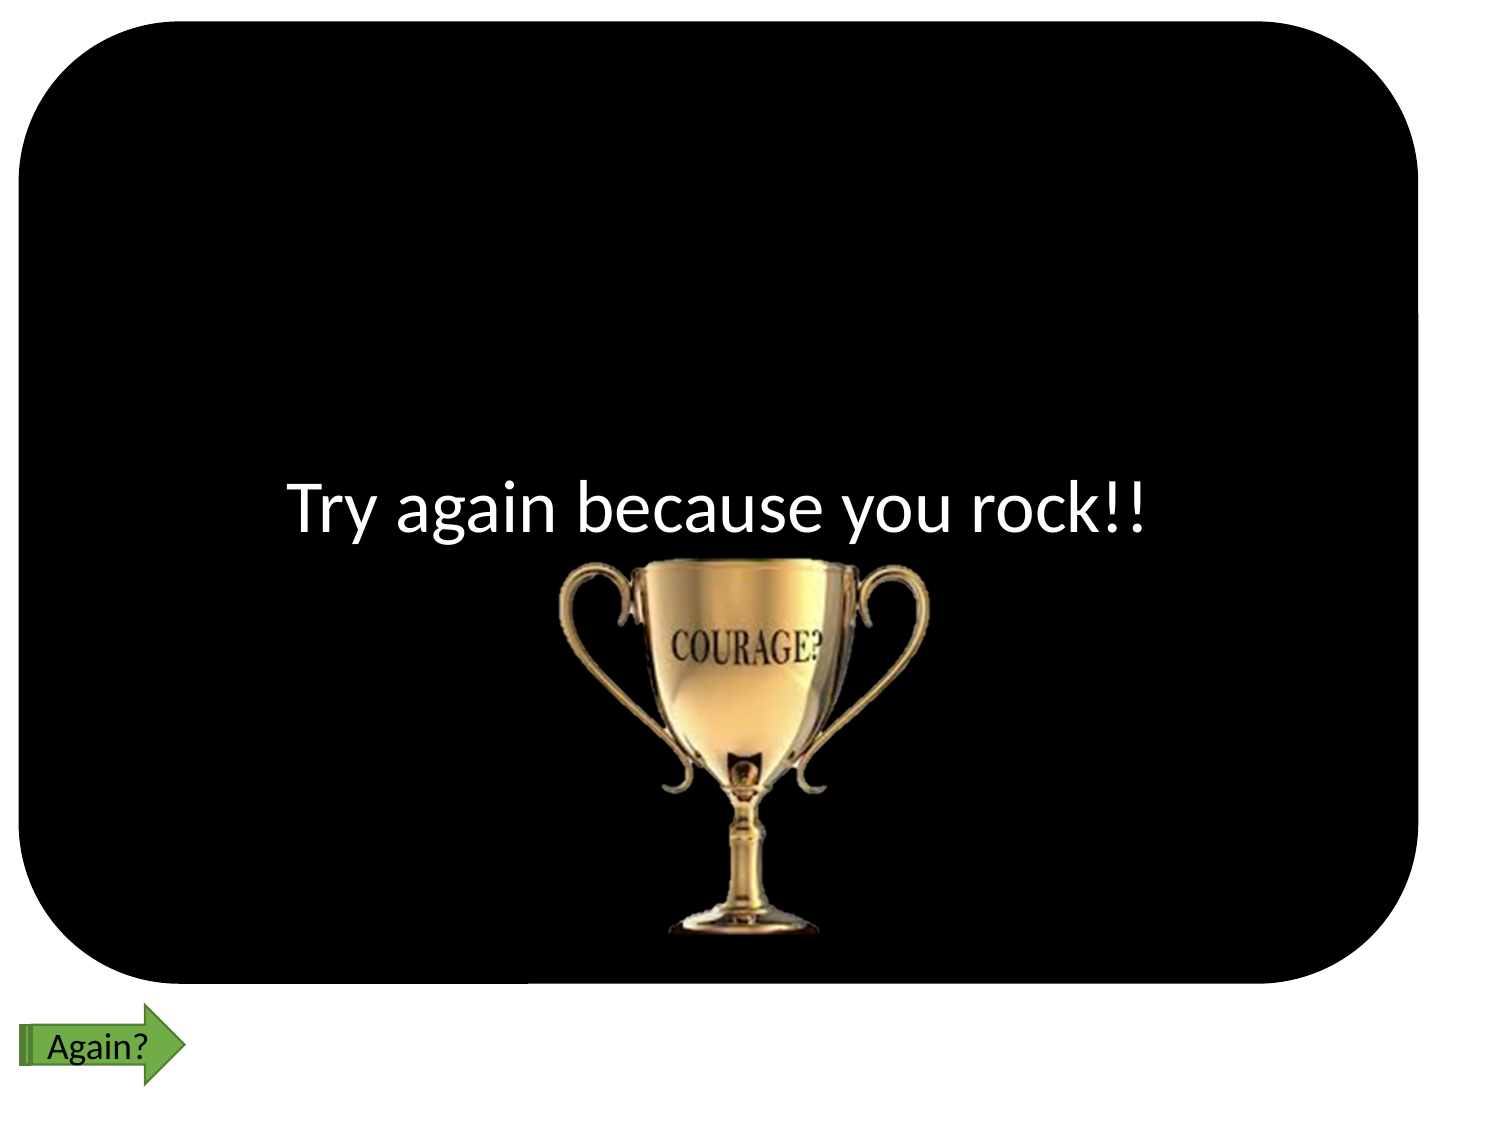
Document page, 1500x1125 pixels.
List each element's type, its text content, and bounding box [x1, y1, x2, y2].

text_box Again? [19, 1002, 187, 1087]
text_box Try again because you rock!! [18, 21, 1419, 984]
picture [470, 555, 1014, 935]
